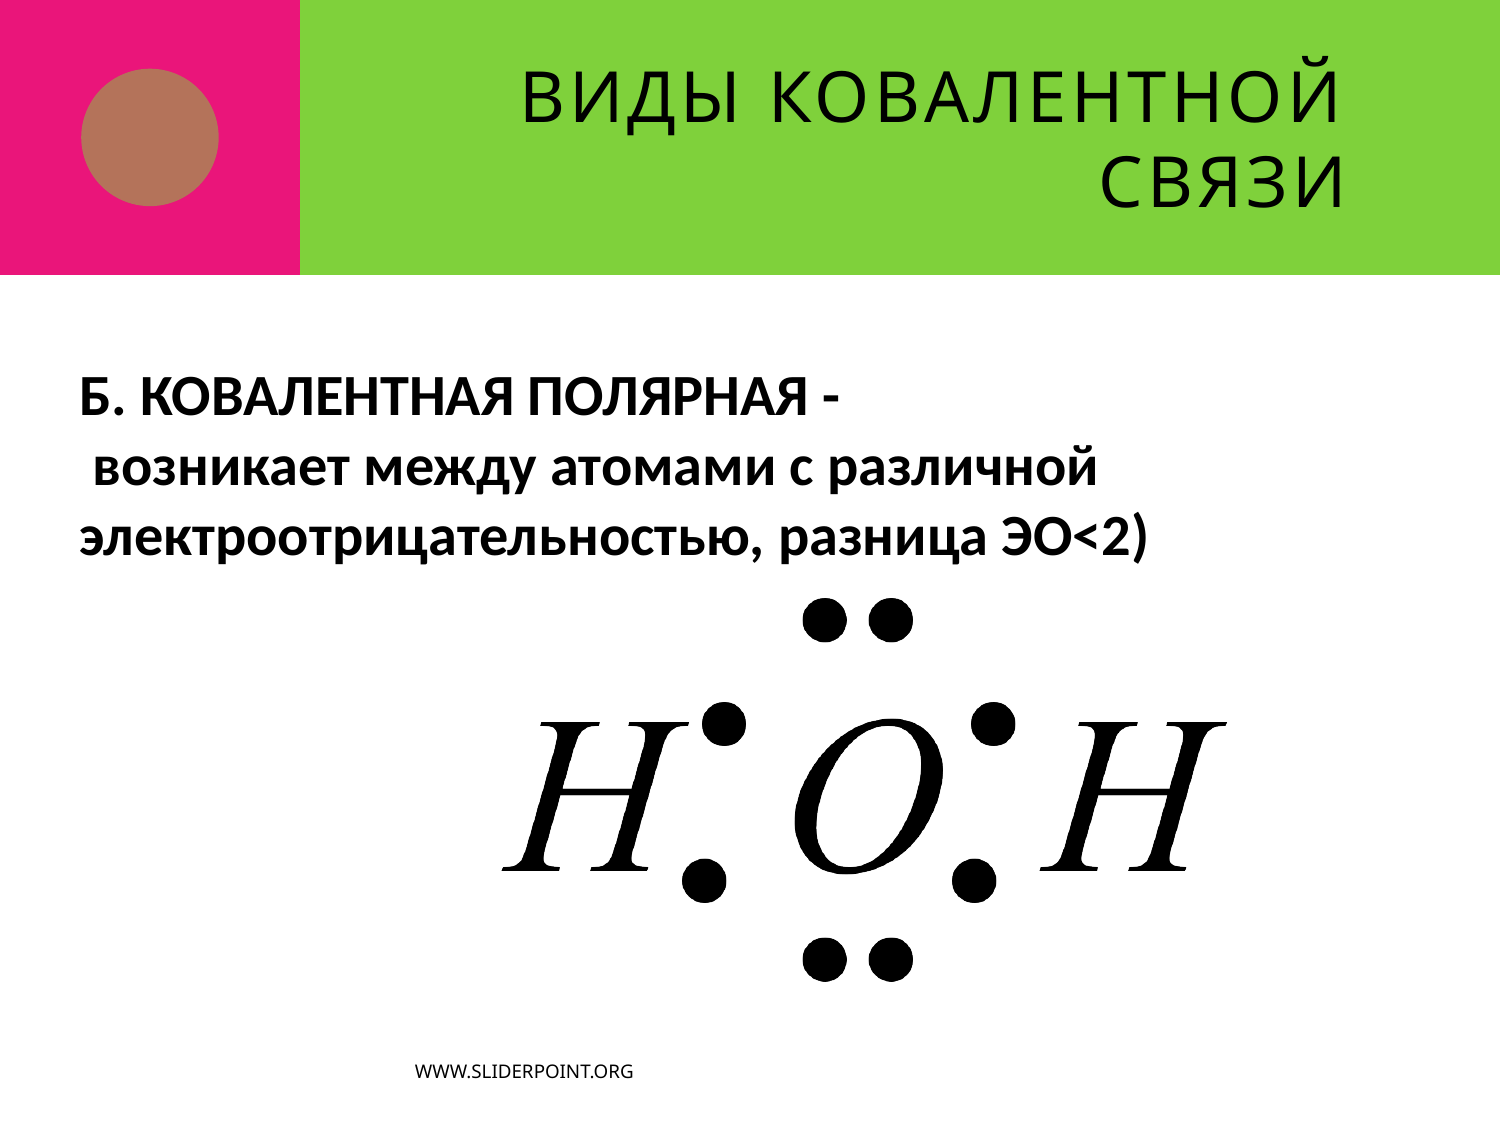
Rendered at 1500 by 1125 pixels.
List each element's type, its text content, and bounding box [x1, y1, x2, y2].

title Виды ковалентной связи [336, 42, 1362, 231]
picture [466, 514, 1272, 1059]
footer www.sliderpoint.org [399, 1042, 875, 1103]
text_box Б. КОВАЛЕНТНАЯ ПОЛЯРНАЯ - возникает между атомами с различной электроотрицательностью, разница ЭО<2) [64, 349, 1424, 575]
